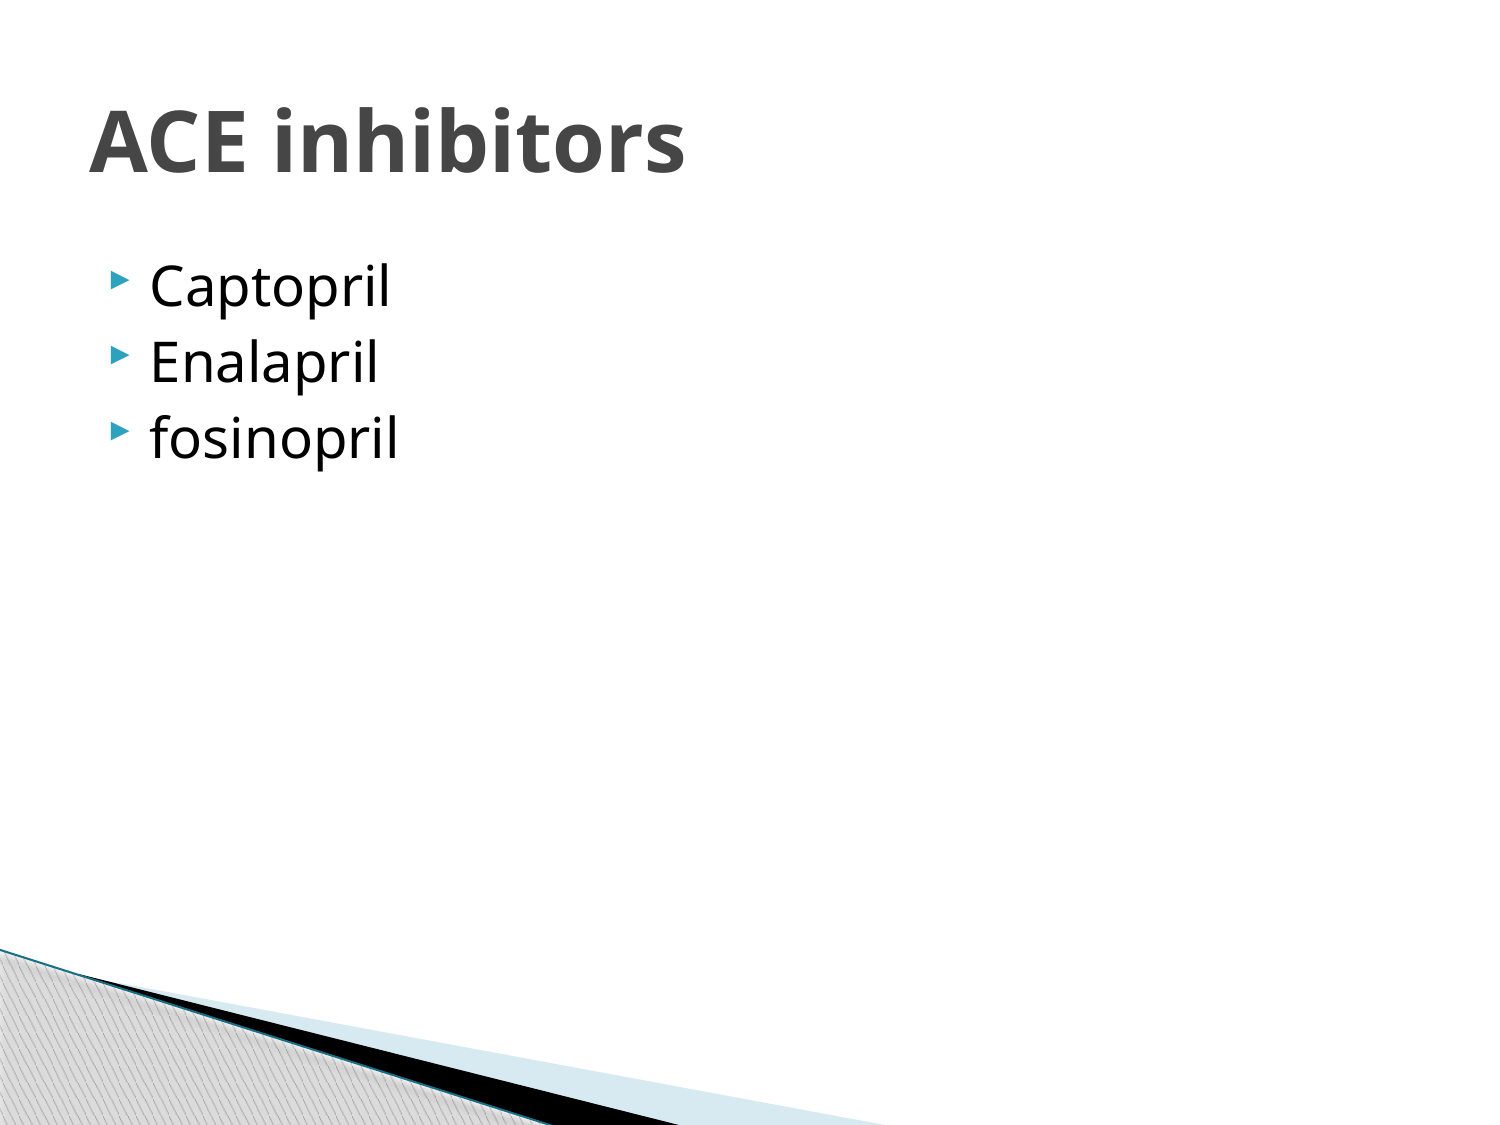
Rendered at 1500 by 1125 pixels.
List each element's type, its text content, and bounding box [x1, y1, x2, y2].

list Captopril Enalapril fosinopril [75, 243, 1425, 986]
title ACE inhibitors [75, 45, 1425, 233]
